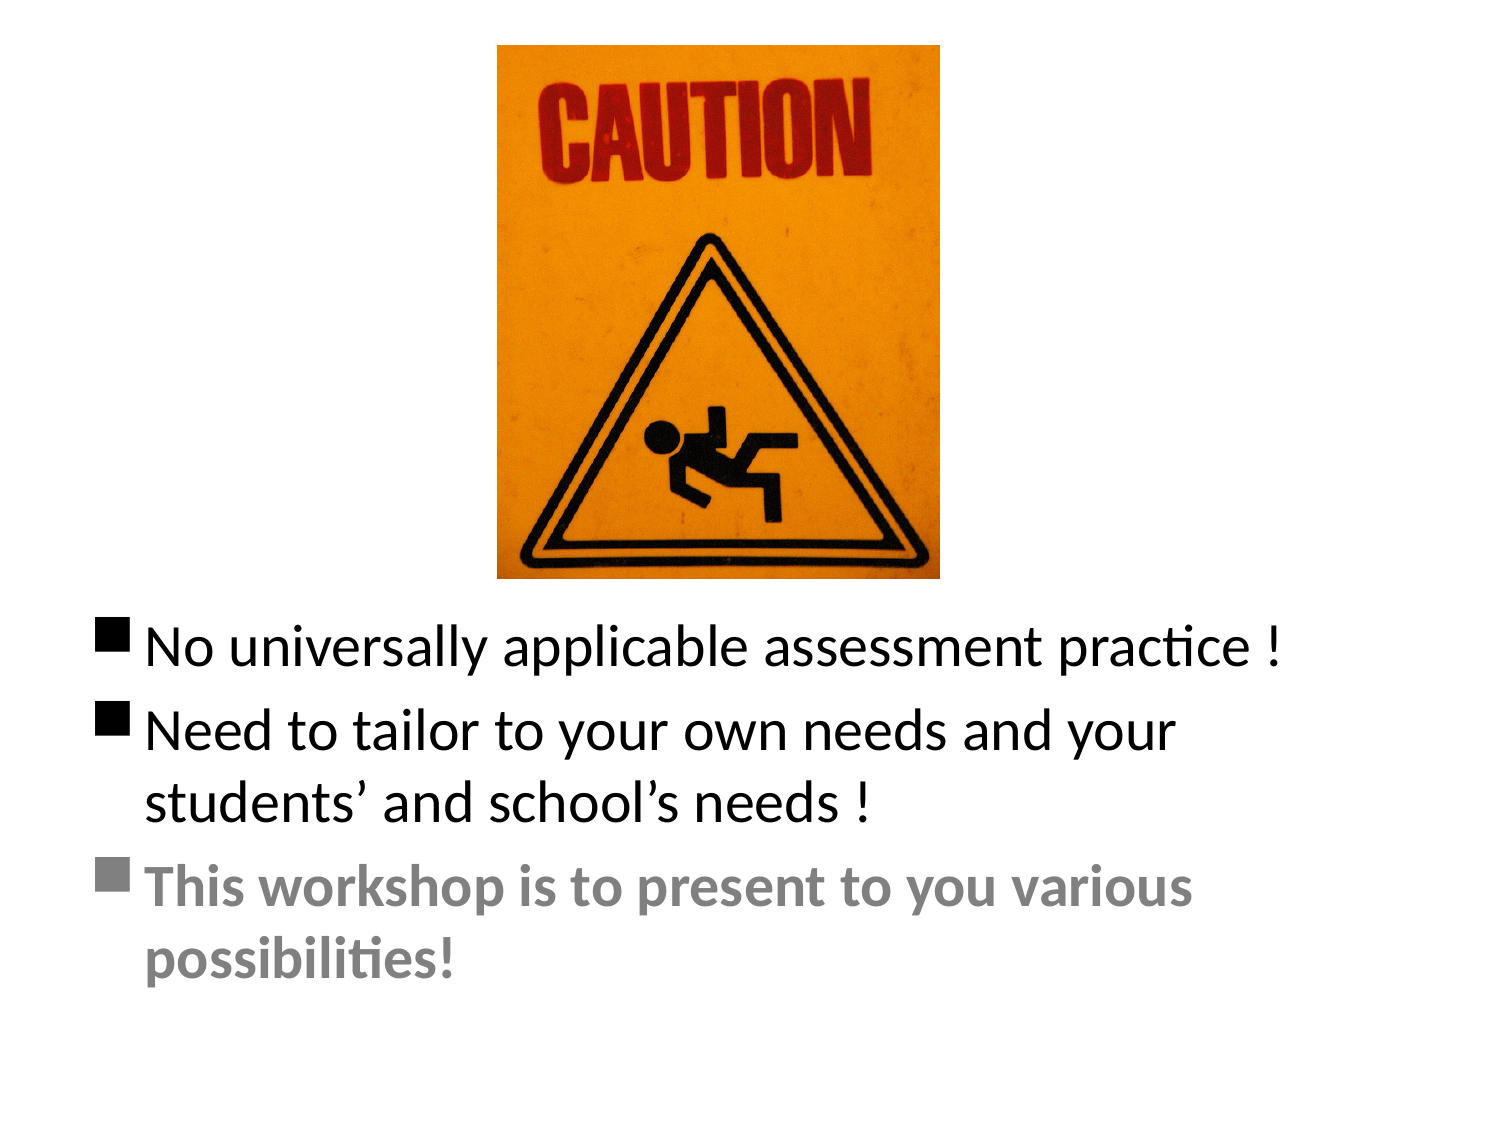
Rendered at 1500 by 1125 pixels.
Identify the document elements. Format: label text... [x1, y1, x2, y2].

list No universally applicable assessment practice ! Need to tailor to your own needs and your students’ and school’s needs ! This workshop is to present to you various possibilities! [75, 262, 1425, 1005]
picture [497, 44, 940, 579]
